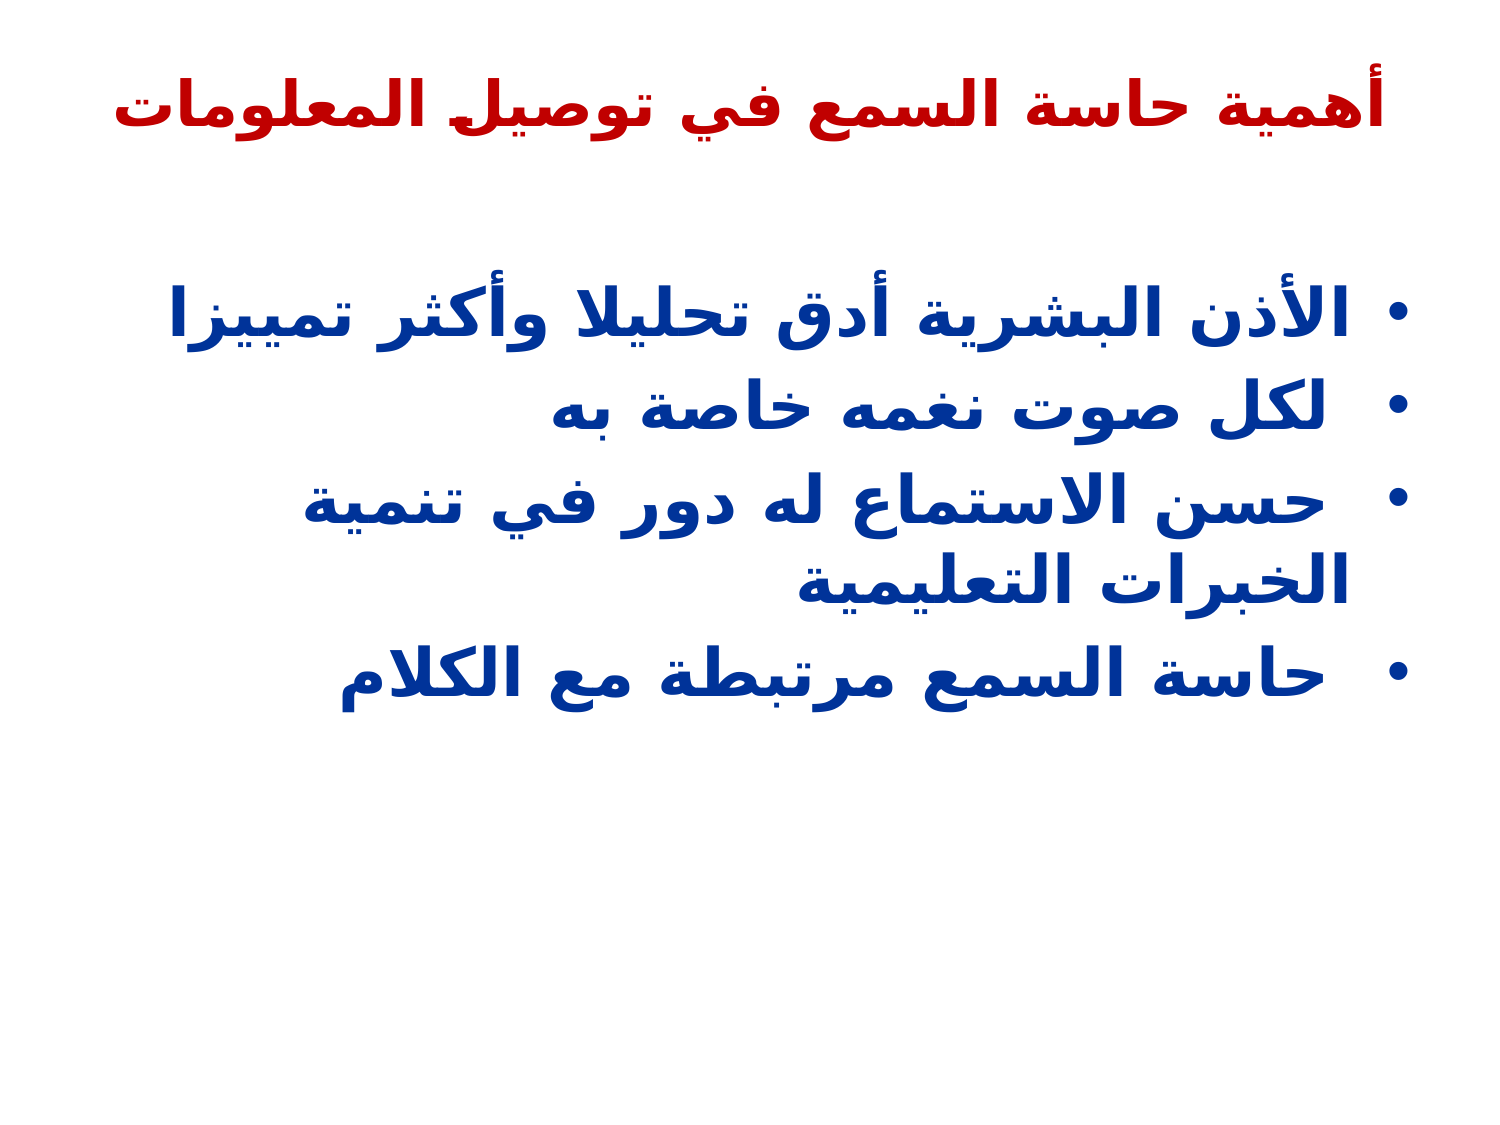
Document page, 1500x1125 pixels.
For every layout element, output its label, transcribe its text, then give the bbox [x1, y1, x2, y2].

list الأذن البشرية أدق تحليلا وأكثر تمييزا لكل صوت نغمه خاصة به حسن الاستماع له دور في تنمية الخبرات التعليمية حاسة السمع مرتبطة مع الكلام [75, 262, 1425, 1005]
title أهمية حاسة السمع في توصيل المعلومات [75, 45, 1425, 233]
